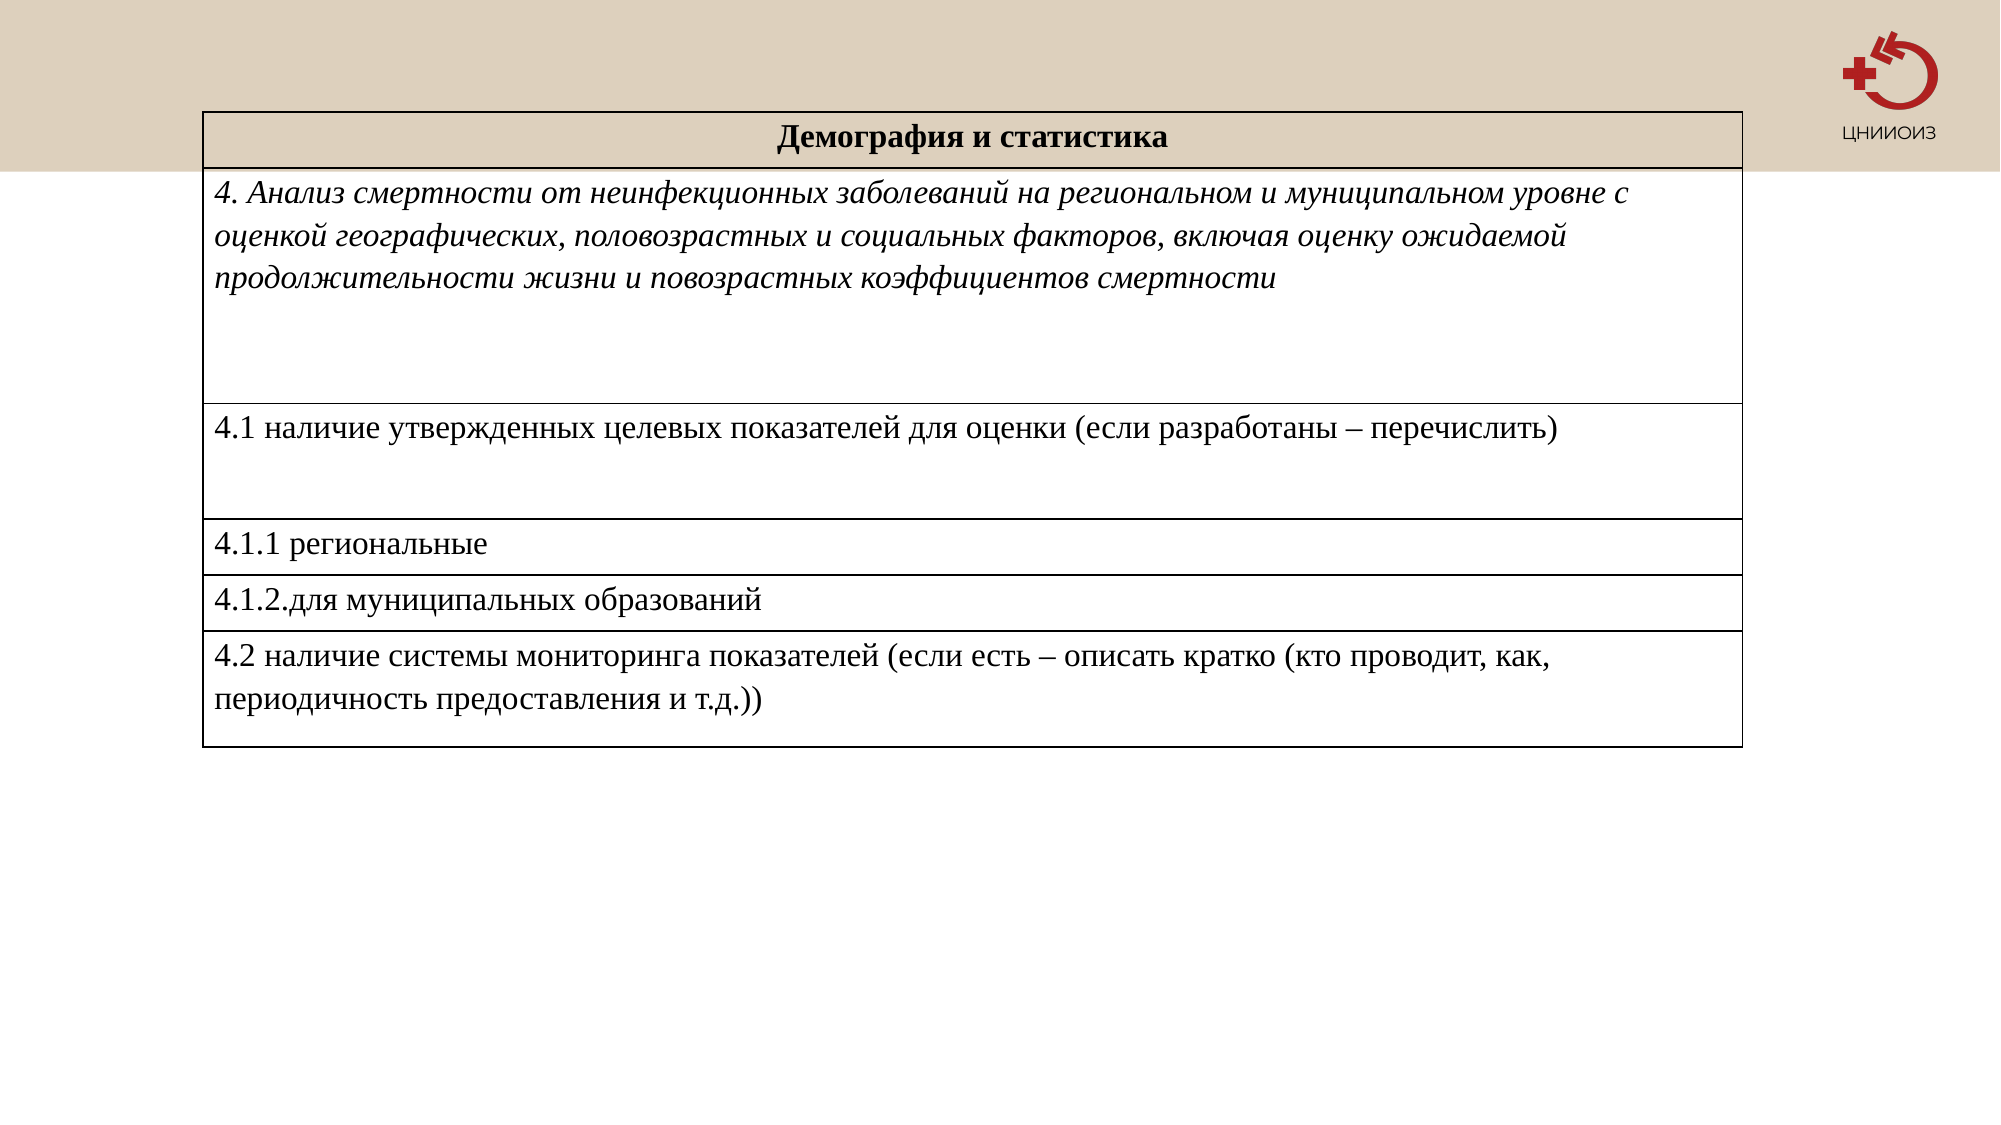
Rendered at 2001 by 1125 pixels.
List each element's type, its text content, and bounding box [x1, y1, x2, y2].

table_cell 4.1.2.для муниципальных образований [204, 576, 1742, 630]
table_cell 4.1 наличие утвержденных целевых показателей для оценки (если разработаны – перечислить) [204, 404, 1742, 518]
table_cell 4.2 наличие системы мониторинга показателей (если есть – описать кратко (кто проводит, как, периодичность предоставления и т.д.)) [204, 632, 1742, 746]
text_box [0, 0, 2000, 173]
picture [1843, 31, 1938, 142]
table_header Демография и статистика [204, 113, 1742, 167]
table_cell 4. Анализ смертности от неинфекционных заболеваний на региональном и муниципальном уровне с оценкой географических, половозрастных и социальных факторов, включая оценку ожидаемой продолжительности жизни и повозрастных коэффициентов смертности [204, 169, 1742, 403]
table_cell 4.1.1 региональные [204, 520, 1742, 574]
